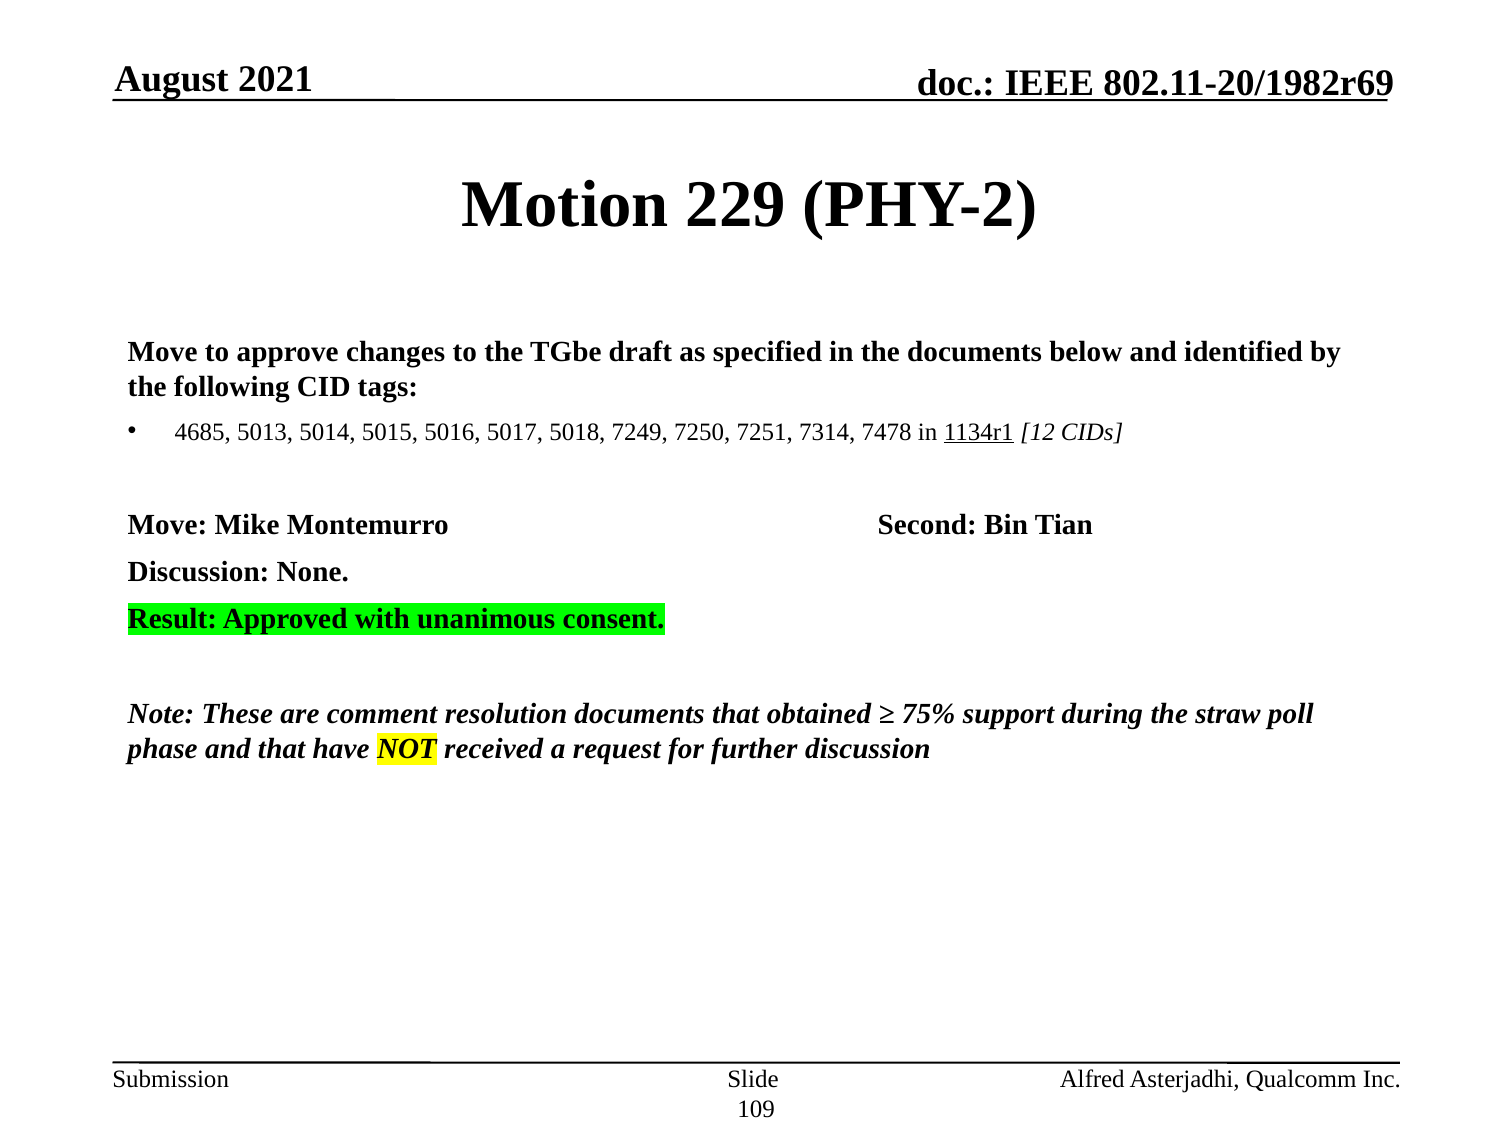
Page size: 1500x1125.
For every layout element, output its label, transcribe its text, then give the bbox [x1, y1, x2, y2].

footer Alfred Asterjadhi, Qualcomm Inc. [878, 1061, 1402, 1093]
list Move to approve changes to the TGbe draft as specified in the documents below and identified by the following CID tags: 4685, 5013, 5014, 5015, 5016, 5017, 5018, 7249, 7250, 7251, 7314, 7478 in 1134r1 [12 CIDs] Move: Mike Montemurro Second: Bin Tian Discussion: None. Result: Approved with unanimous consent. Note: These are comment resolution documents that obtained ≥ 75% support during the straw poll phase and that have NOT received a request for further discussion [112, 324, 1388, 1063]
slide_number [114, 54, 423, 100]
title Motion 229 (PHY-2) [112, 112, 1388, 288]
slide_number Slide 109 [712, 1061, 800, 1123]
